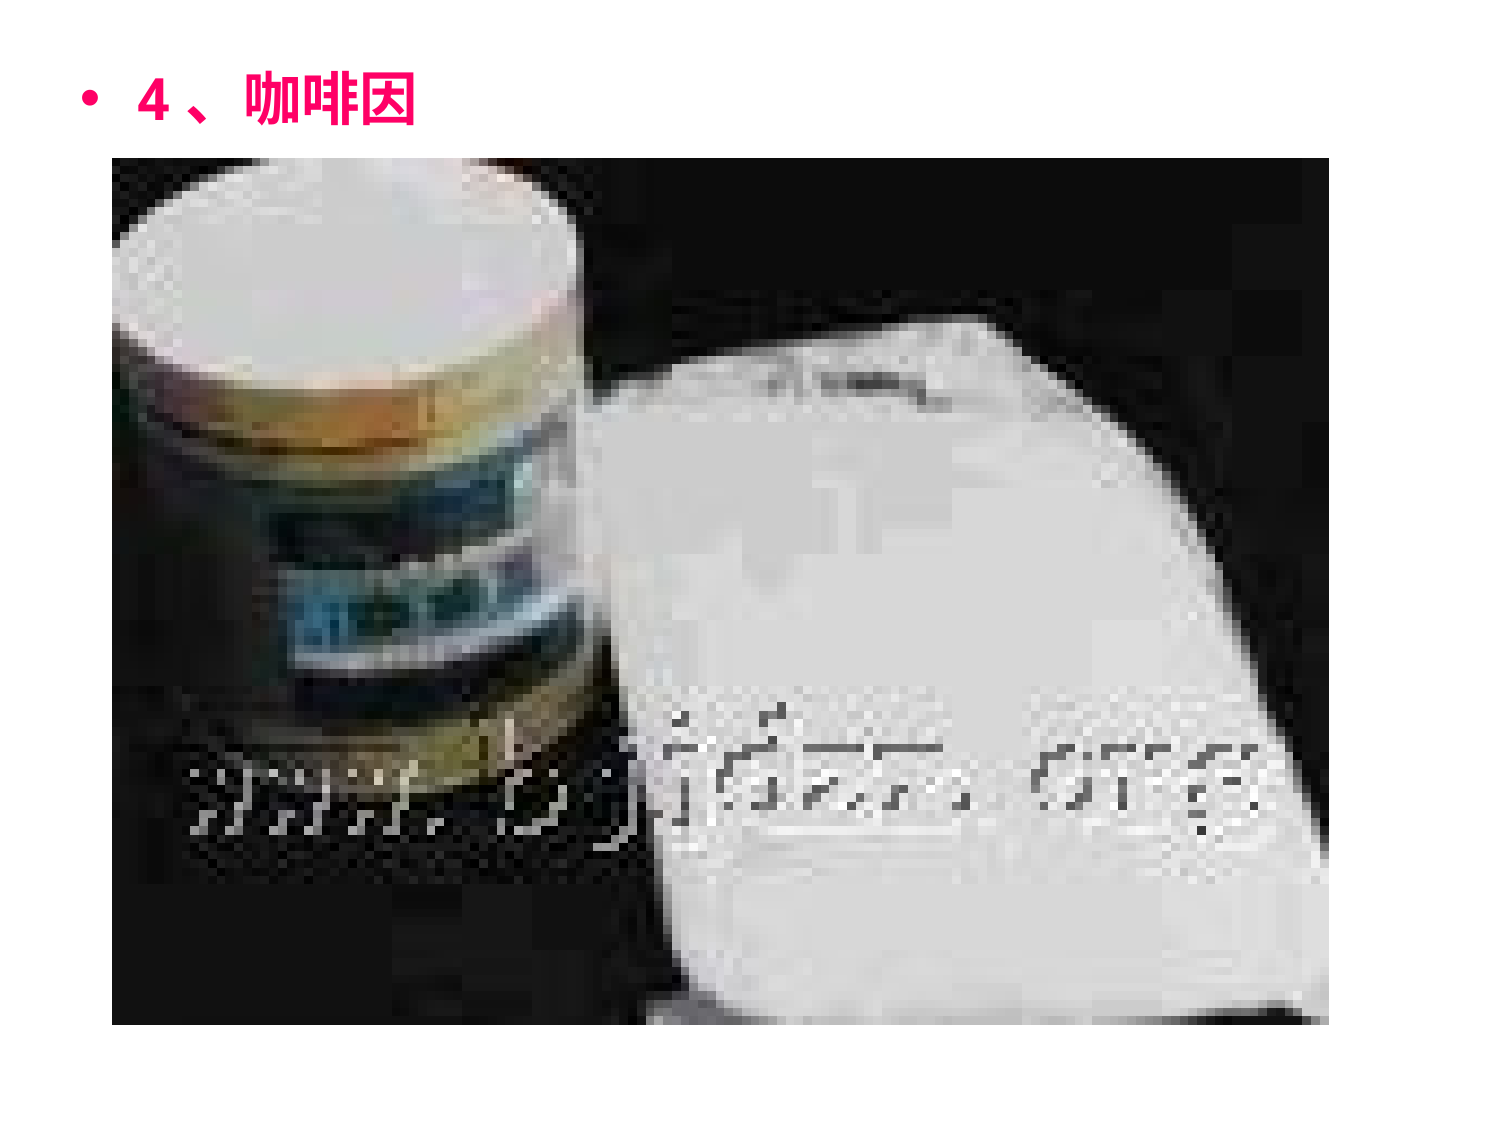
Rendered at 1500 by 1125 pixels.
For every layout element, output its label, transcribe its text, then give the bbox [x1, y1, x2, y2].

picture [111, 158, 1329, 1025]
list 4、咖啡因 [64, 54, 1424, 1071]
